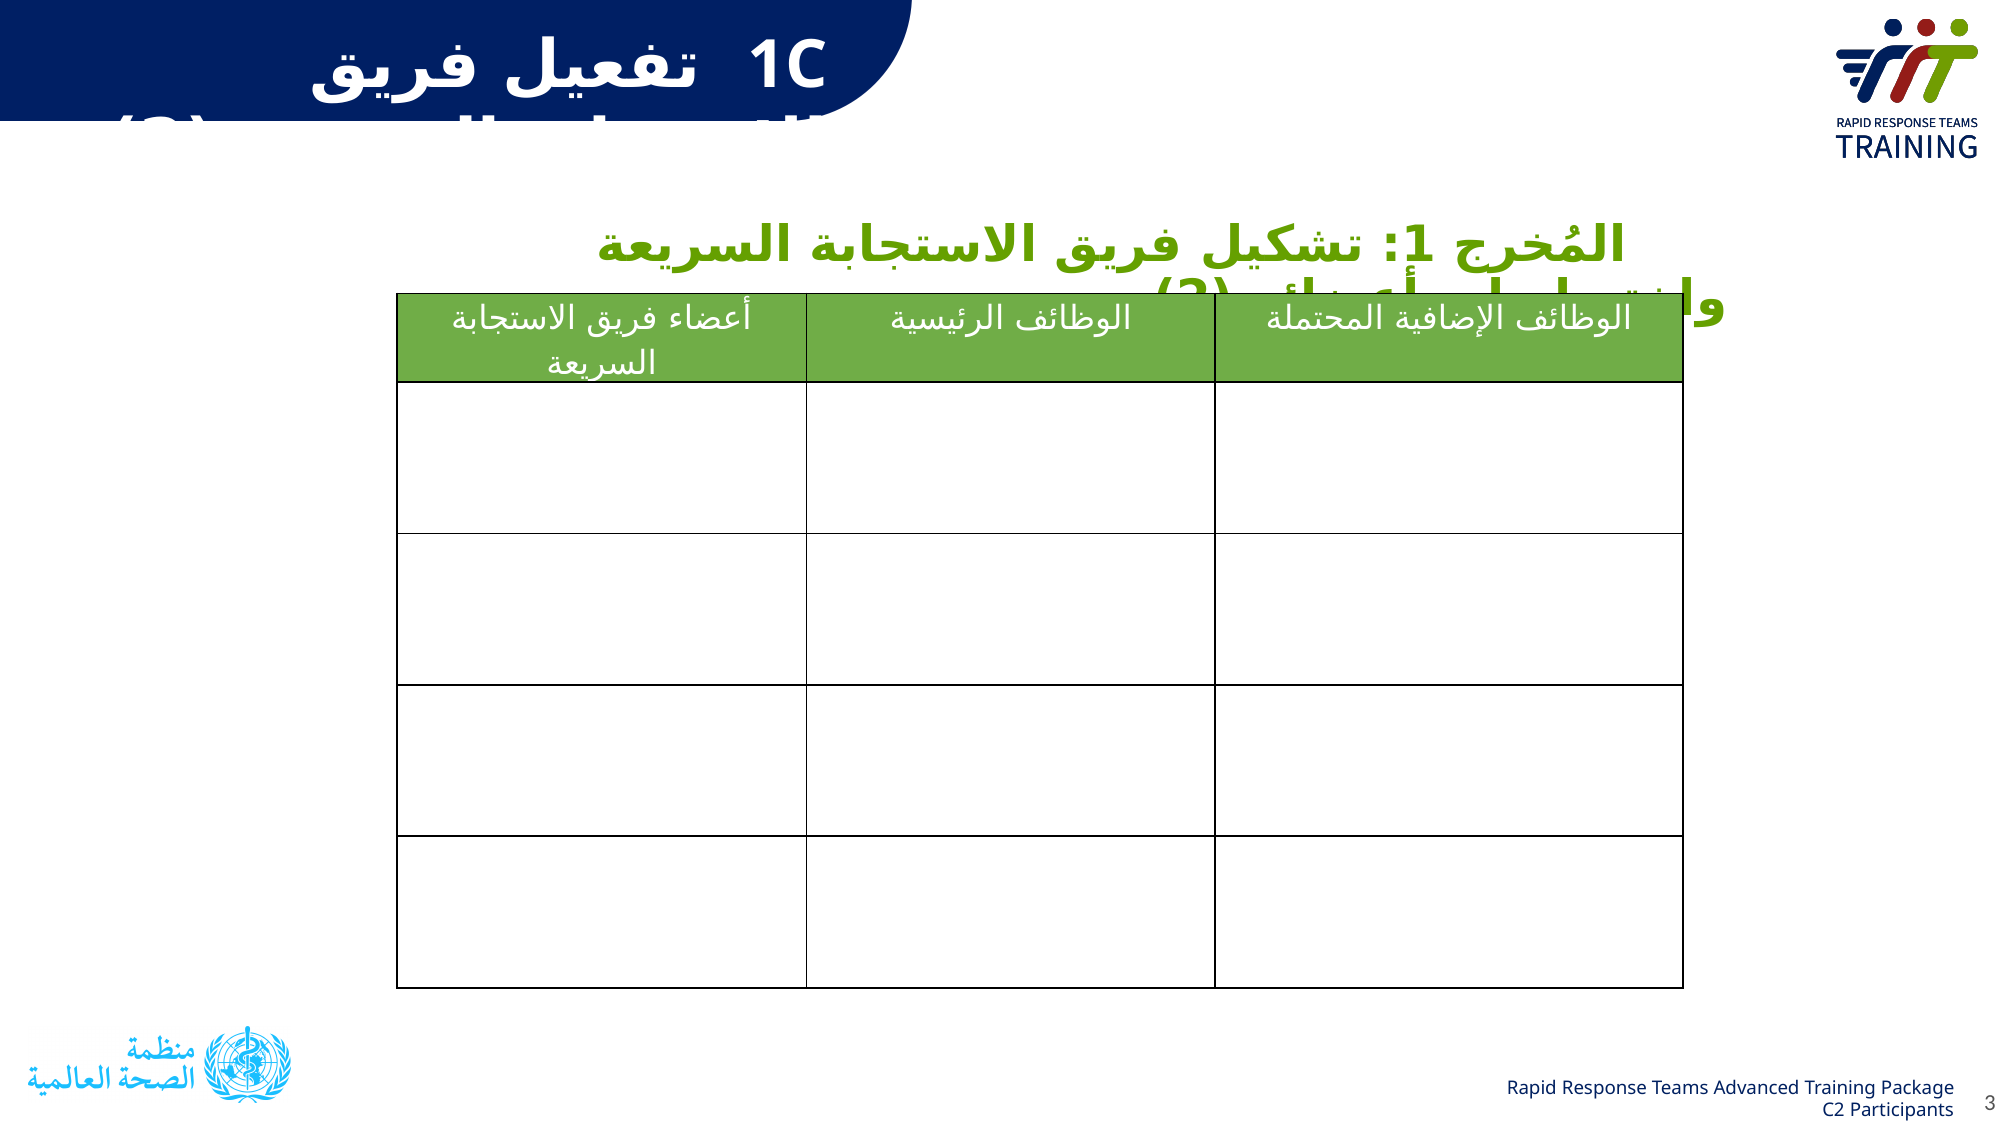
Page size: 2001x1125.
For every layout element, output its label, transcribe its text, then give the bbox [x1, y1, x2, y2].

table_cell [1216, 837, 1682, 987]
table_cell [807, 534, 1214, 684]
table_cell [398, 534, 806, 684]
table_cell [807, 837, 1214, 987]
table_cell [1216, 686, 1682, 835]
table_cell [398, 837, 806, 987]
table_cell [807, 383, 1214, 533]
table_header أعضاء فريق الاستجابة السريعة [398, 294, 806, 381]
picture [28, 1026, 291, 1103]
table_cell [398, 383, 806, 533]
table_cell [1216, 534, 1682, 684]
text_box 1C تفعيل فريق الاستجابة السريعة (2) [39, 12, 836, 188]
table_header الوظائف الإضافية المحتملة [1216, 294, 1682, 381]
picture [0, 0, 912, 121]
list المُخرج 1: تشكيل فريق الاستجابة السريعة واختصاصات أعضائه (2) [300, 210, 1736, 975]
picture [1835, 19, 1978, 167]
table_cell [398, 686, 806, 835]
table_cell [1216, 383, 1682, 533]
table_header الوظائف الرئيسية [807, 294, 1214, 381]
table_cell [807, 686, 1214, 835]
